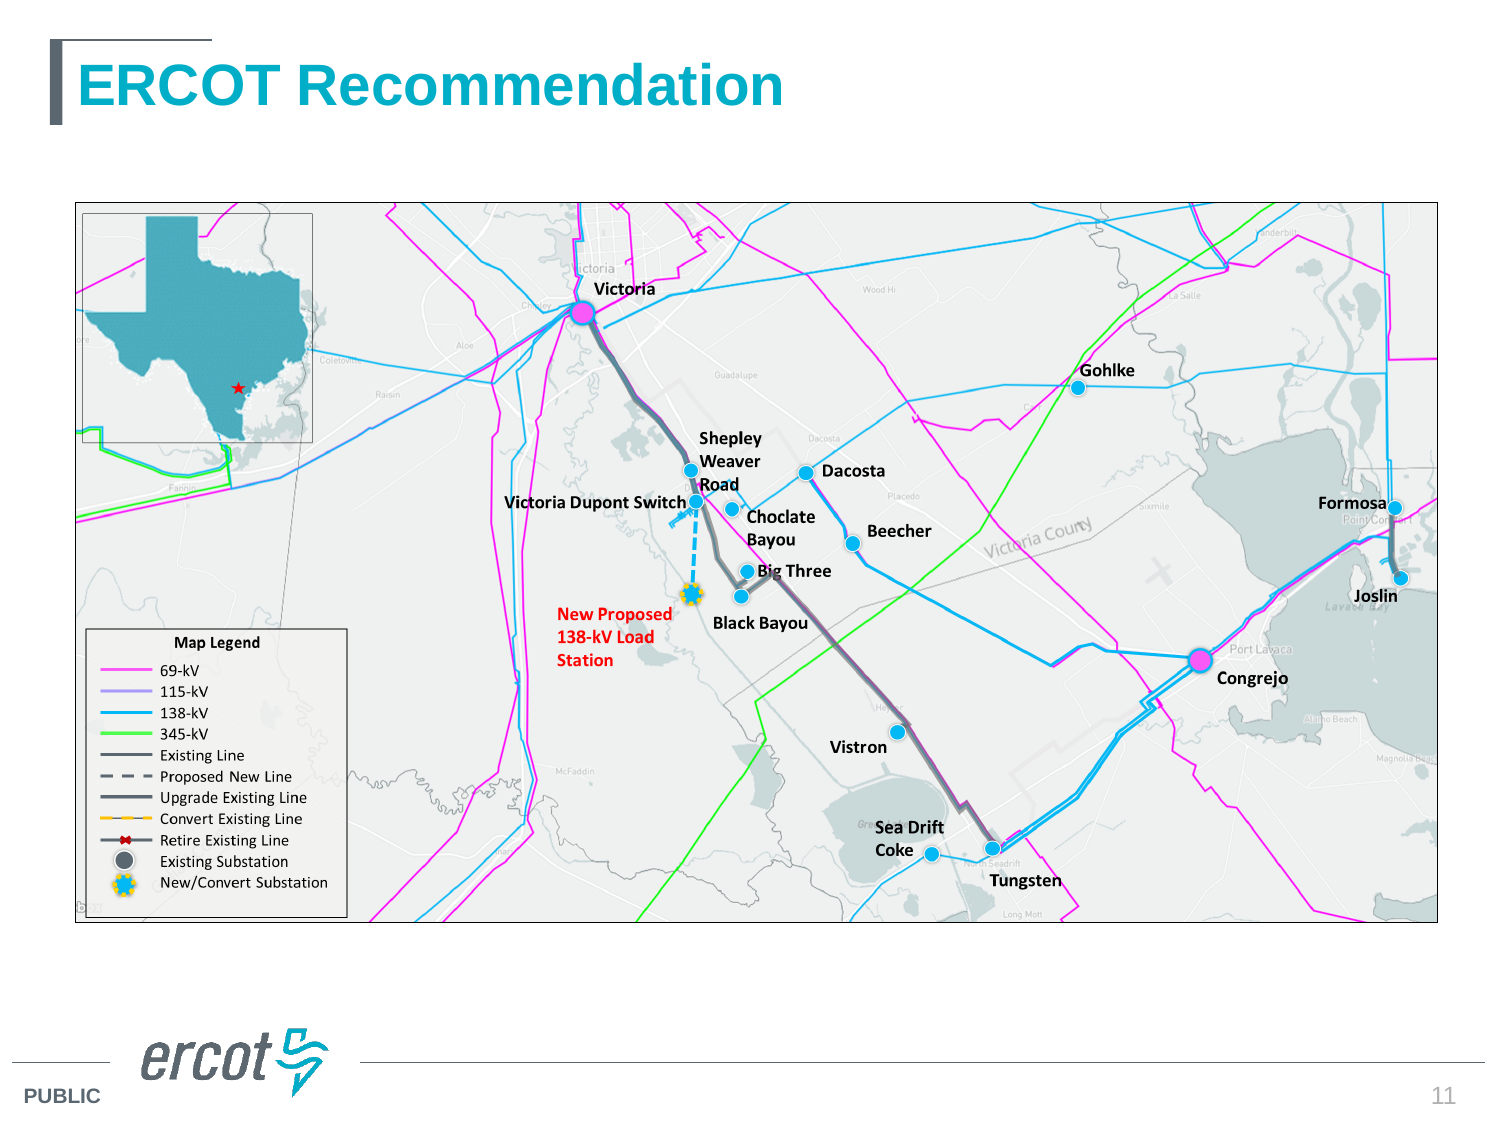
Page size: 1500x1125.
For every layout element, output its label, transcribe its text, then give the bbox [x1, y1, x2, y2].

slide_number 11 [1400, 1076, 1488, 1113]
title ERCOT Recommendation [62, 39, 1450, 125]
picture [573, 304, 592, 322]
picture [74, 202, 1438, 923]
picture [137, 1024, 332, 1100]
